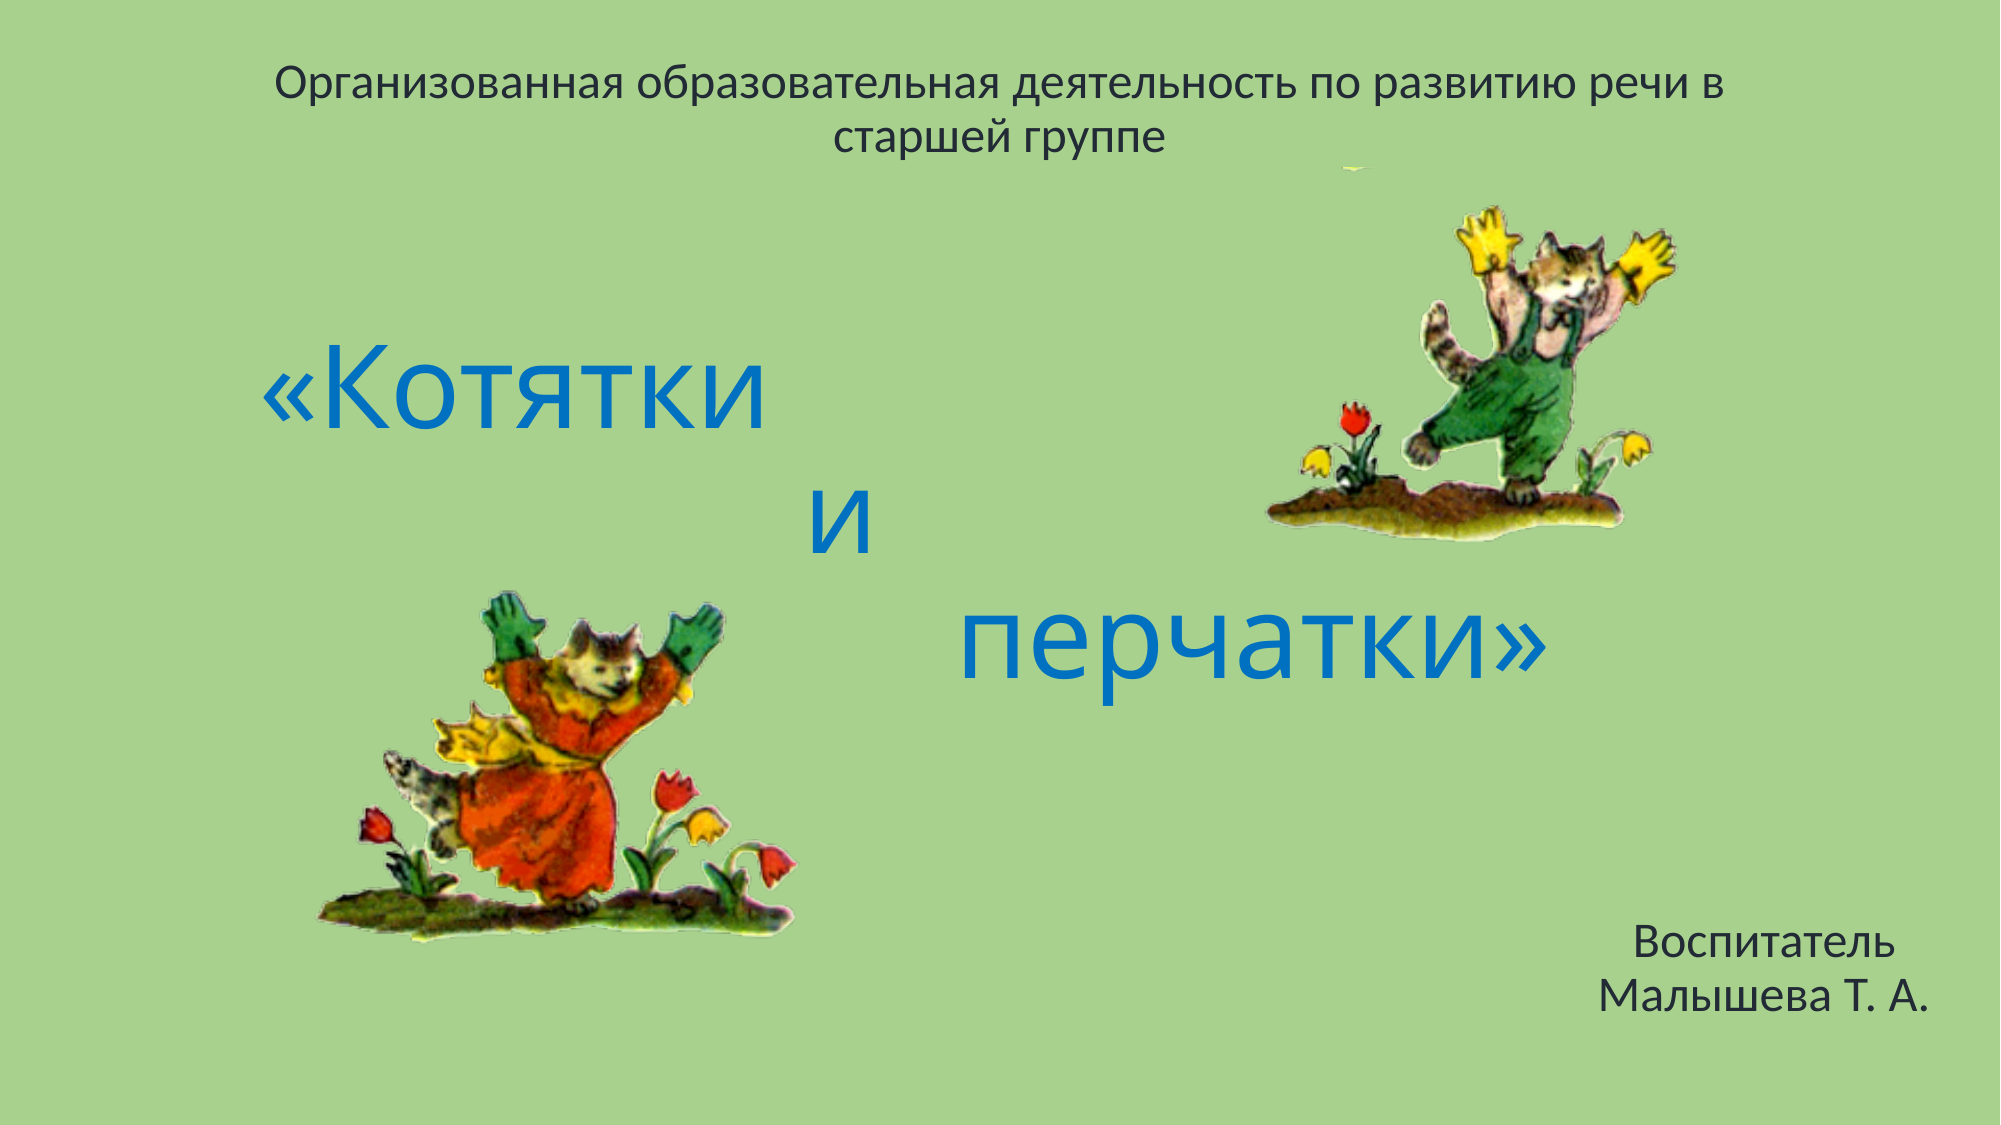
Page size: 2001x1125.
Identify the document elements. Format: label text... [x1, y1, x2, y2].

picture [309, 562, 873, 955]
subtitle Организованная образовательная деятельность по развитию речи в старшей группе [249, 48, 1750, 320]
picture [1254, 167, 1691, 592]
text_box Воспитатель Малышева Т. А. [1528, 906, 2000, 1125]
title «Котятки и перчатки» [32, 319, 1968, 712]
